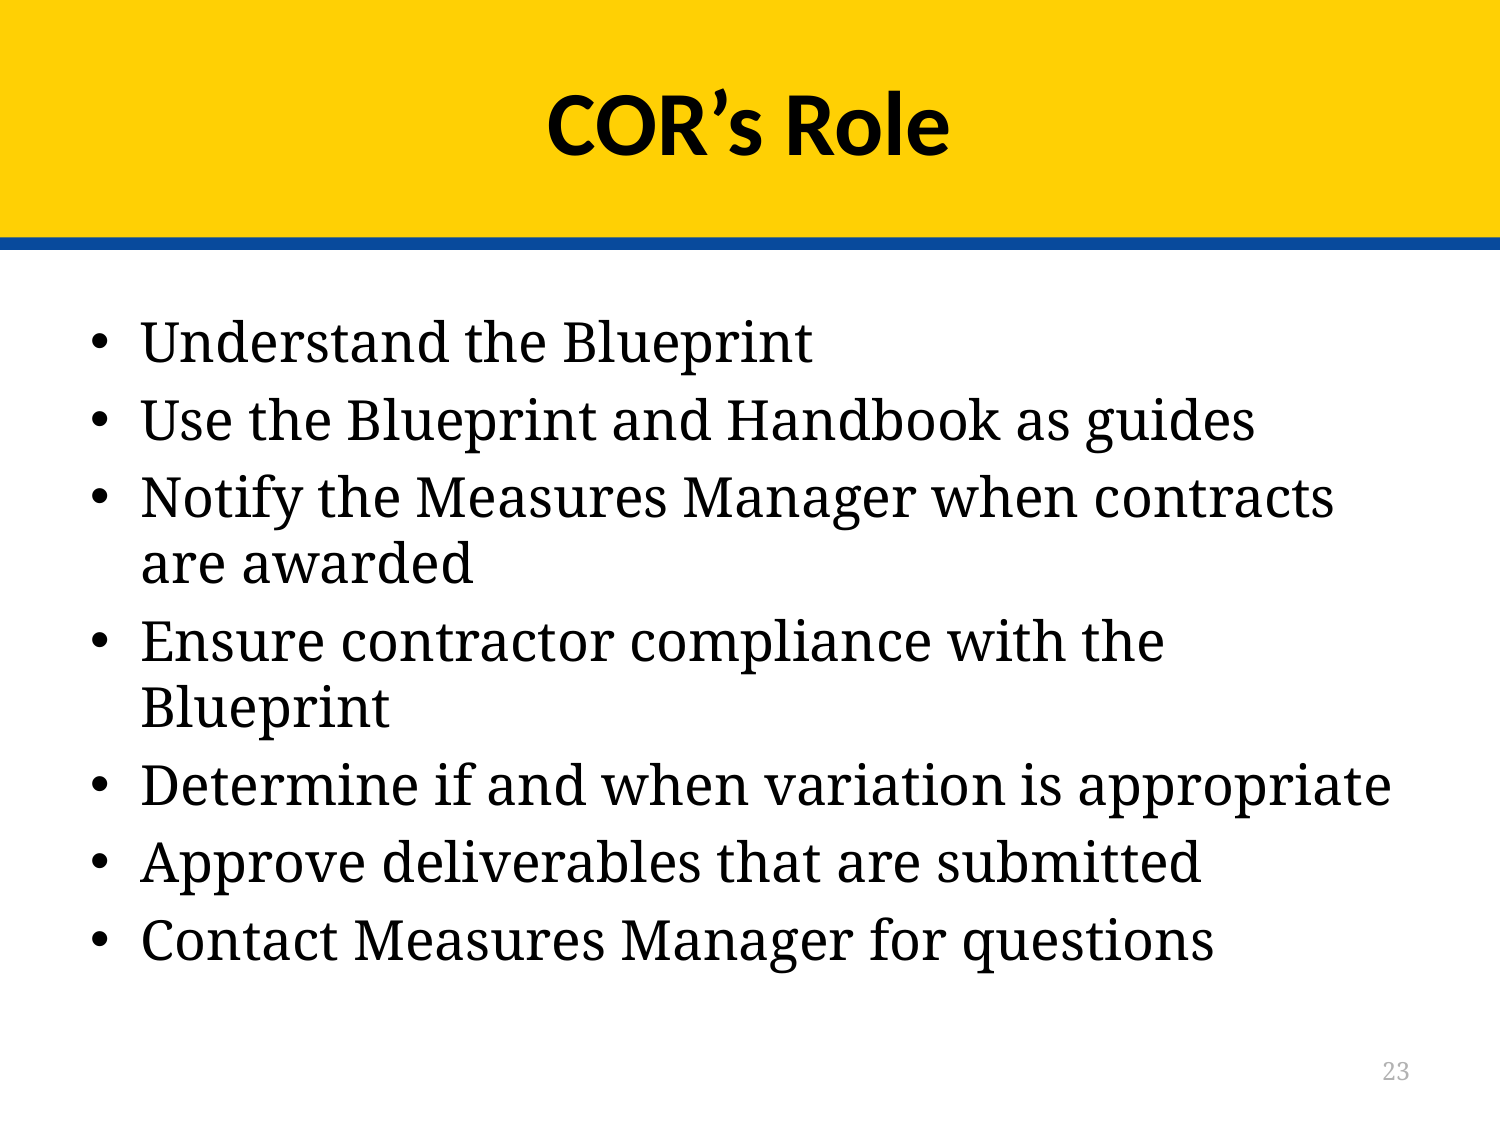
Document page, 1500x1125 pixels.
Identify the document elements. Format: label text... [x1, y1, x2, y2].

list Understand the Blueprint Use the Blueprint and Handbook as guides Notify the Measures Manager when contracts are awarded Ensure contractor compliance with the Blueprint Determine if and when variation is appropriate Approve deliverables that are submitted Contact Measures Manager for questions [75, 299, 1425, 1005]
title COR’s Role [0, 0, 1500, 238]
slide_number 23 [1074, 1042, 1425, 1103]
